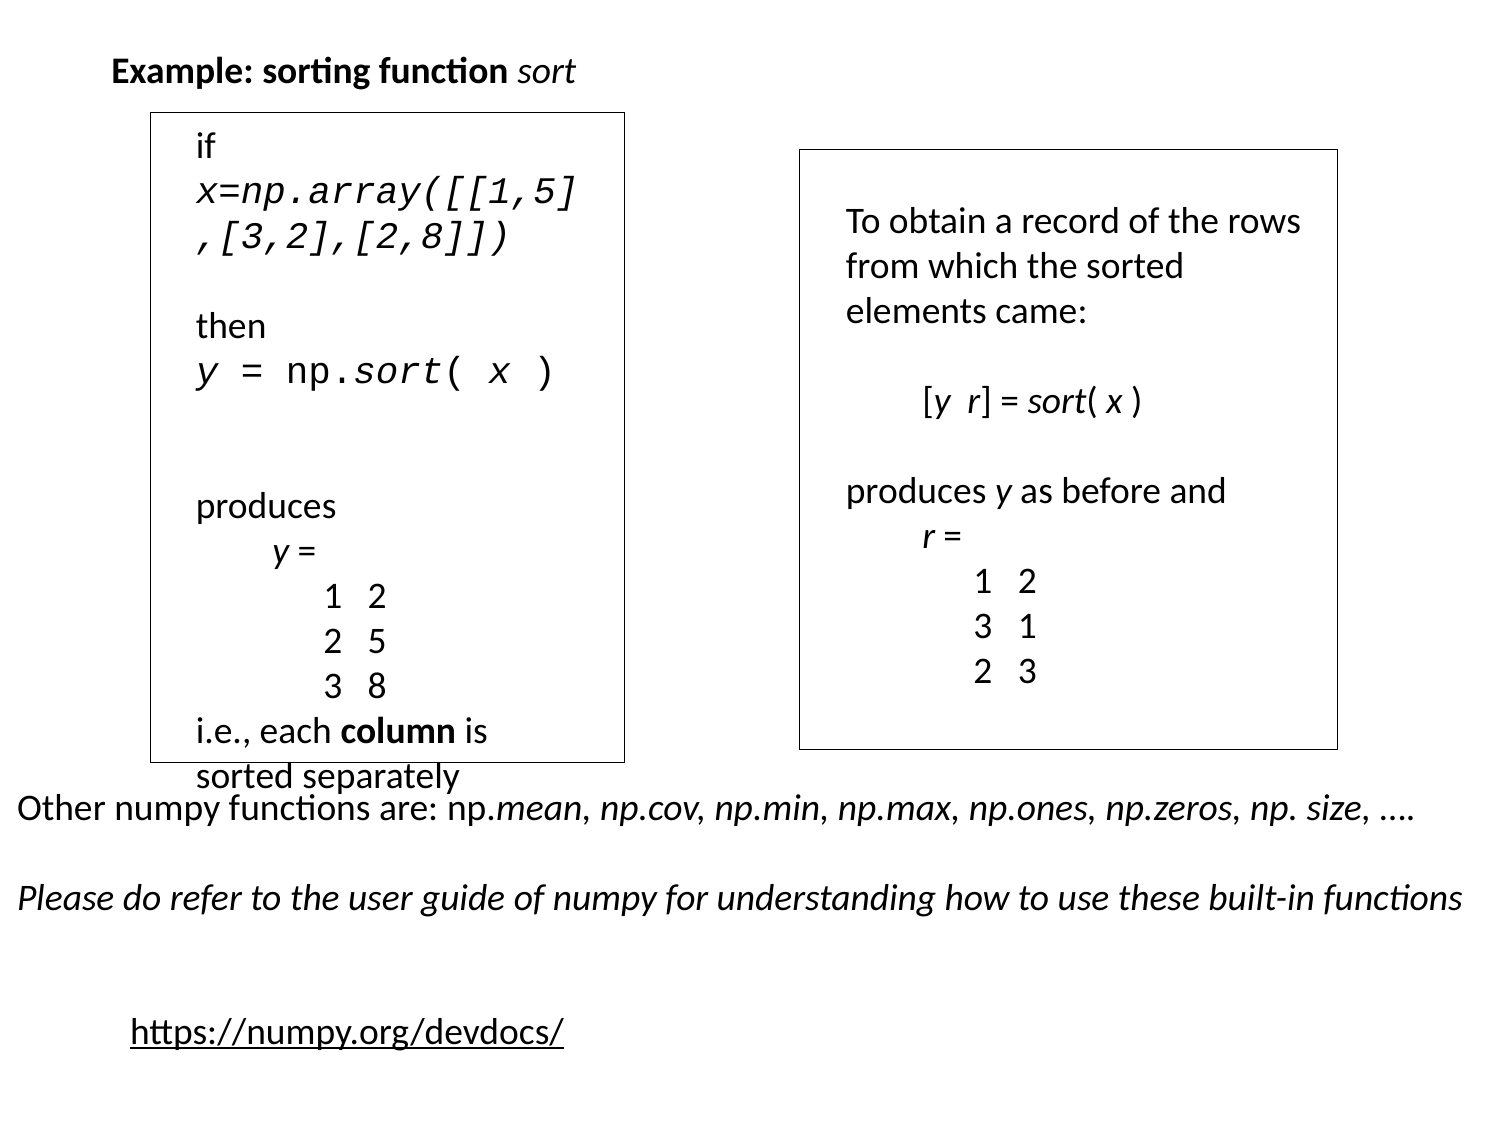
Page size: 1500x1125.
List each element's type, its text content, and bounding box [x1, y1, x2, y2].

text_box if x=np.array([[1,5],[3,2],[2,8]]) then y = np.sort( x ) produces y = 1 2 2 5 3 8 i.e., each column is sorted separately [187, 763, 590, 805]
text_box Example: sorting function sort [102, 37, 594, 100]
text_box https://numpy.org/devdocs/ [115, 999, 588, 1060]
text_box Other numpy functions are: np.mean, np.cov, np.min, np.max, np.ones, np.zeros, np. size, …. Please do refer to the user guide of numpy for understanding how to use these built-in functions [8, 775, 1492, 927]
text_box [799, 149, 1338, 750]
text_box [150, 112, 625, 763]
